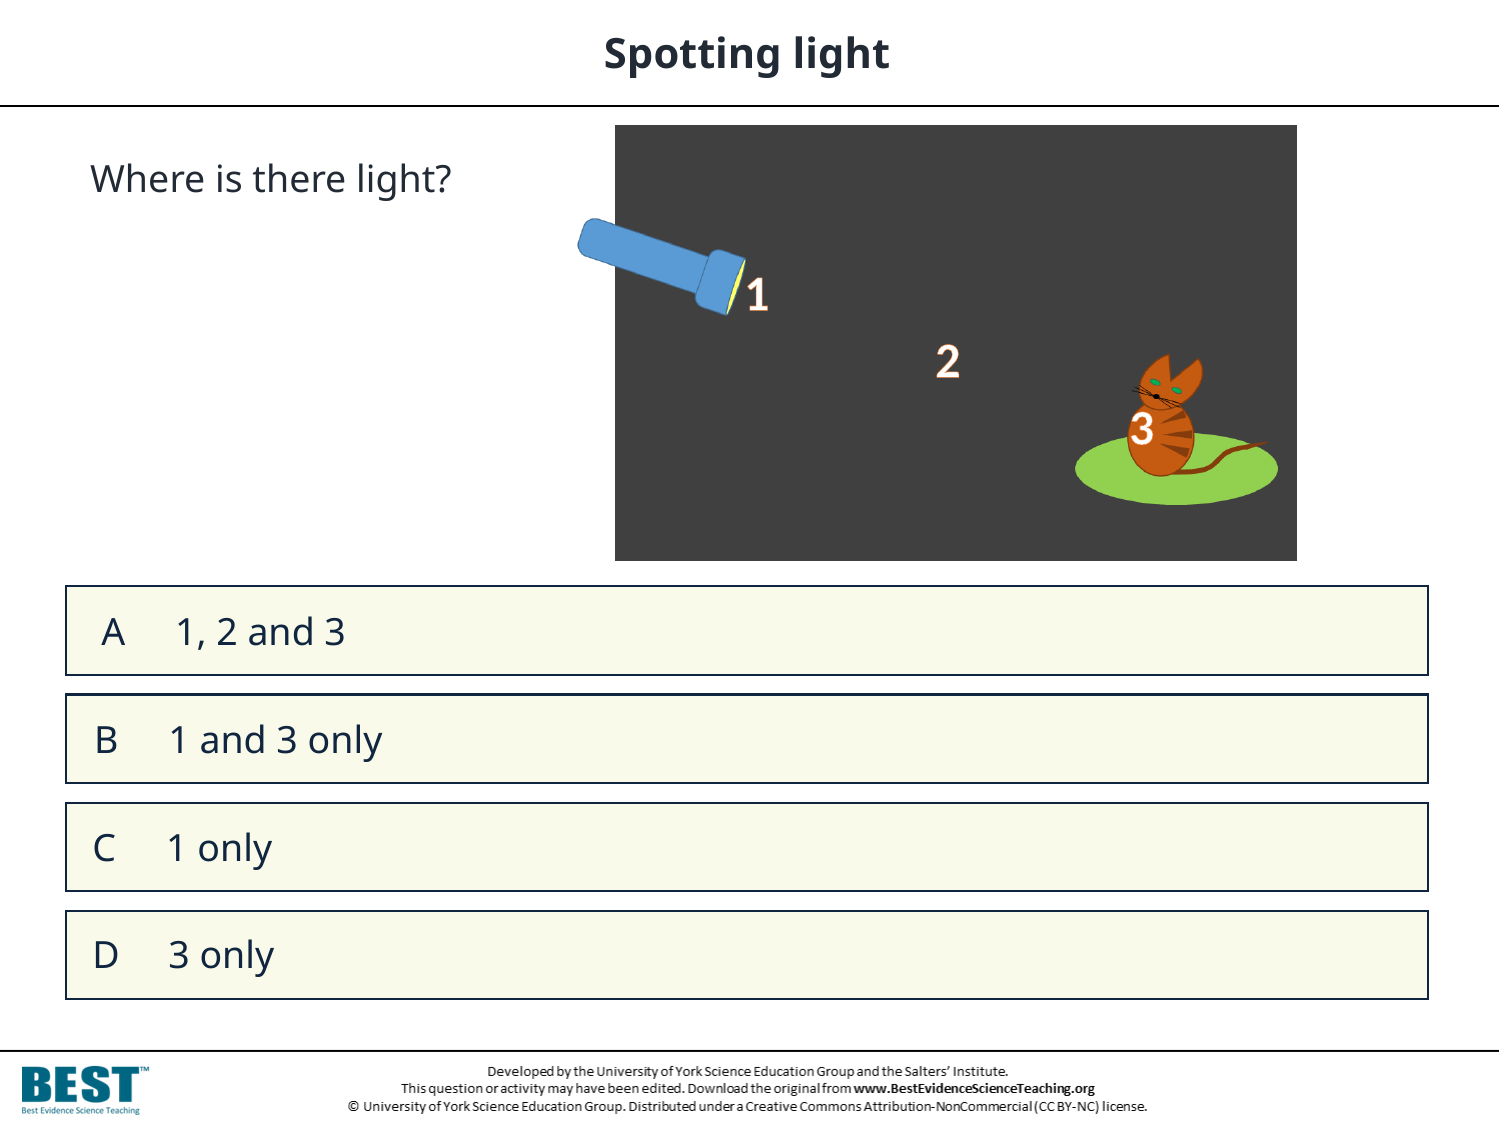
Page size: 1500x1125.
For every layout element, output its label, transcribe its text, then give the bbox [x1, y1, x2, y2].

text_box Spotting light [23, 4, 1471, 99]
picture [0, 105, 1500, 1125]
